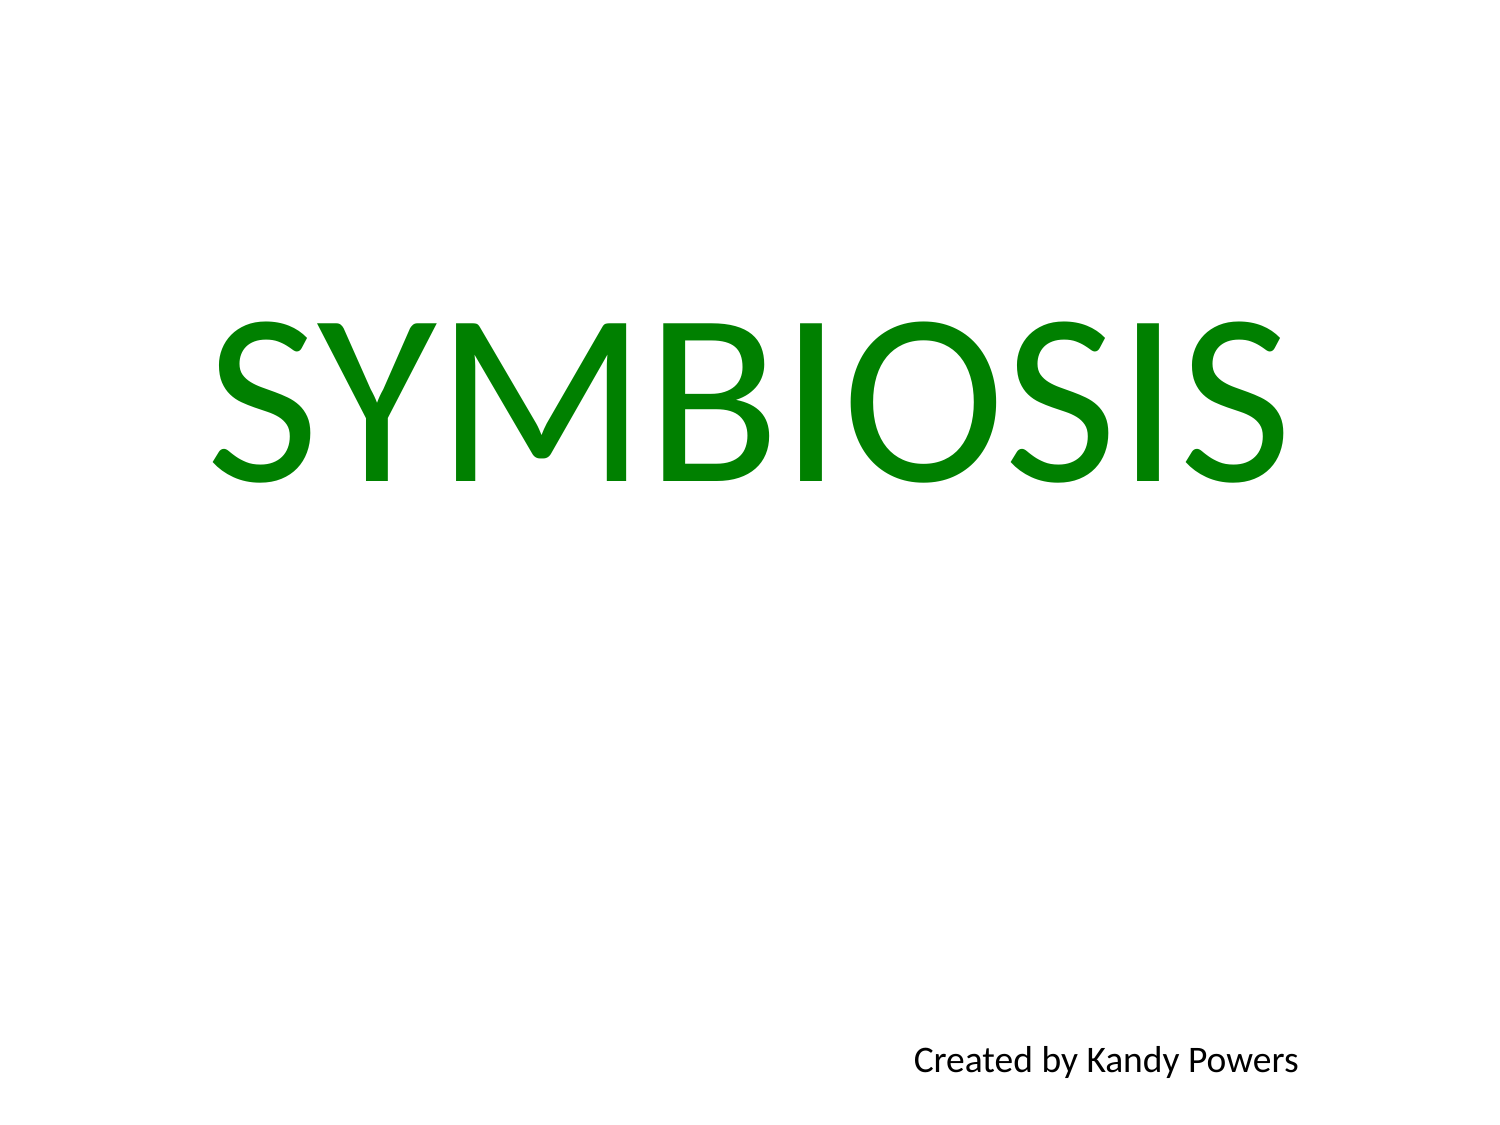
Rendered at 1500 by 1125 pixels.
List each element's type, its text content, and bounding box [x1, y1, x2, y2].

text_box Created by Kandy Powers [899, 1027, 1437, 1088]
title SYMBIOSIS [112, 143, 1388, 623]
